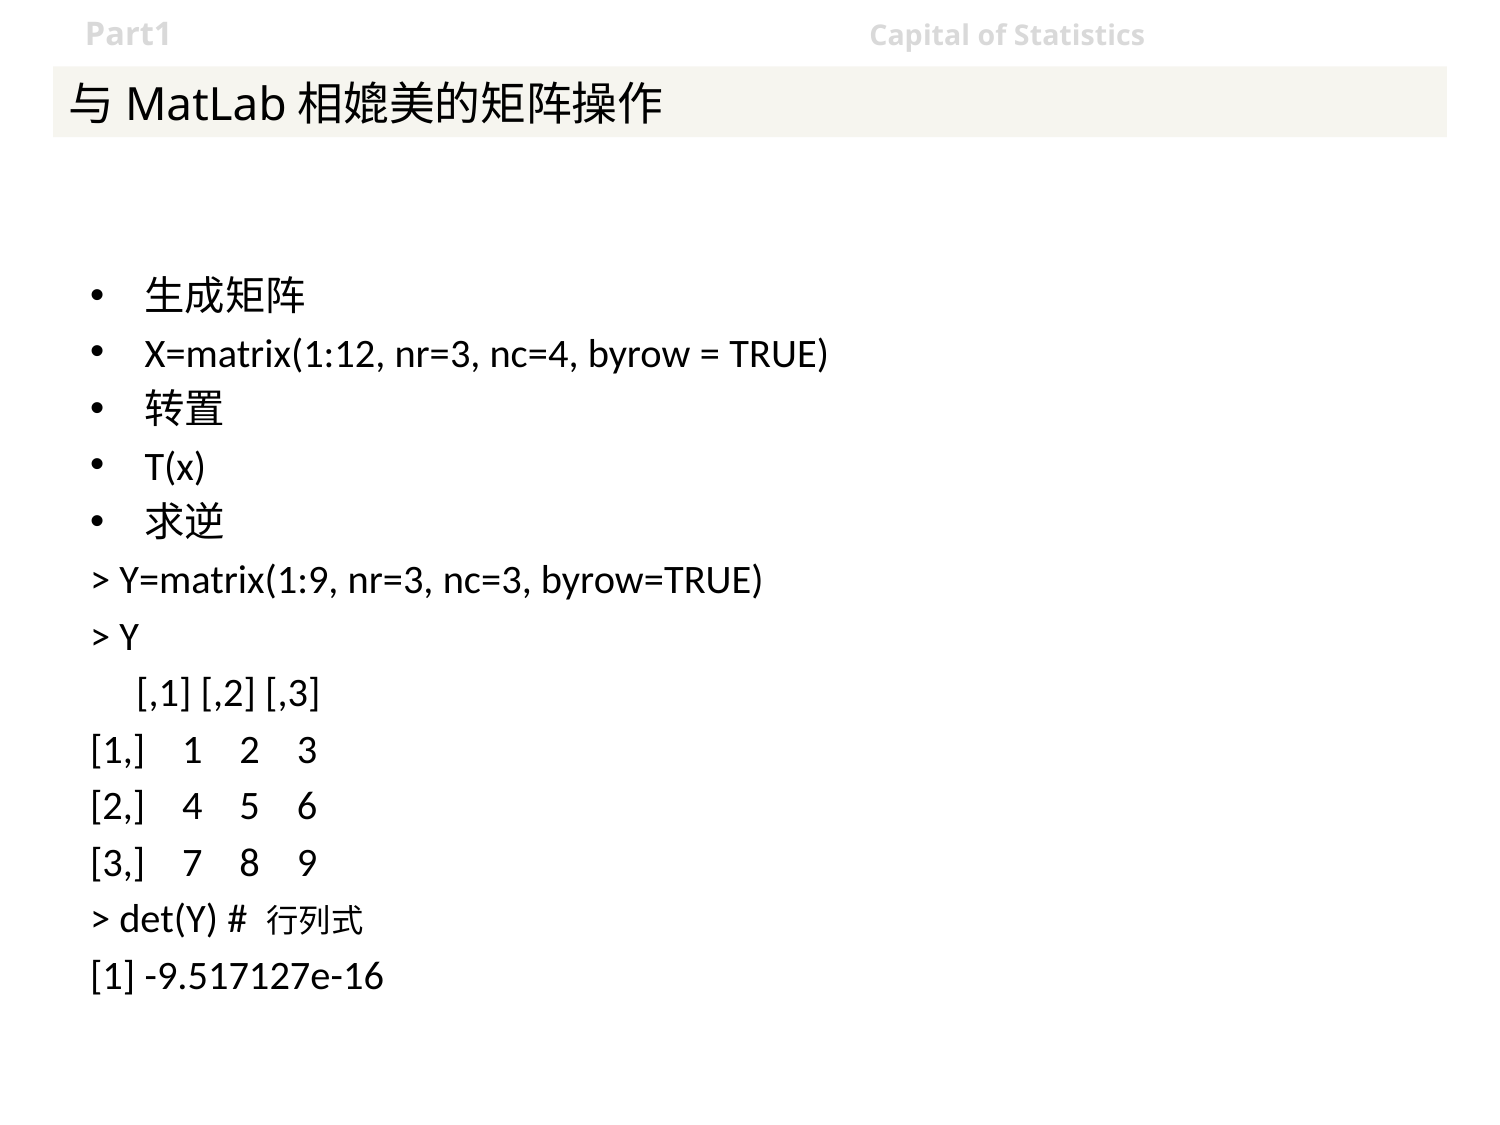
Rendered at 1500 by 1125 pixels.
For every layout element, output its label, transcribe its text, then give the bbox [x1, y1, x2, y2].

title 与MatLab相媲美的矩阵操作 [53, 66, 1447, 138]
list 生成矩阵 X=matrix(1:12, nr=3, nc=4, byrow = TRUE) 转置 T(x) 求逆 > Y=matrix(1:9, nr=3, nc=3, byrow=TRUE) > Y [,1] [,2] [,3] [1,] 1 2 3 [2,] 4 5 6 [3,] 7 8 9 > det(Y) # 行列式 [1] -9.517127e-16 [75, 262, 1425, 1005]
